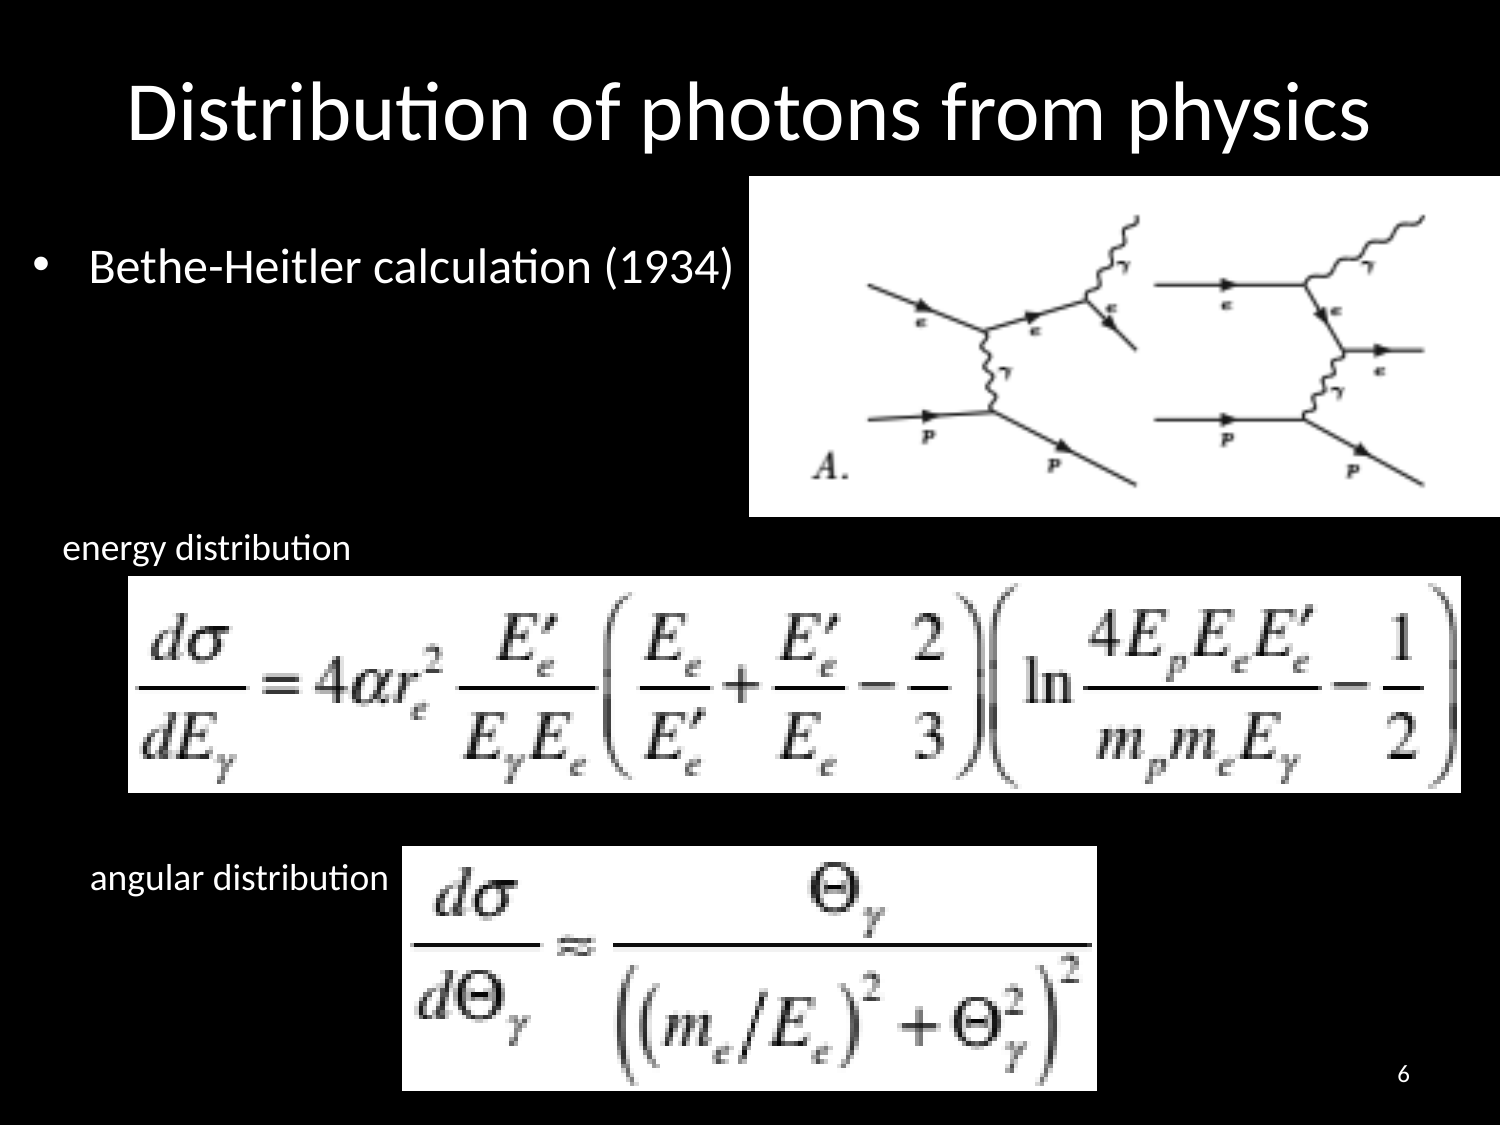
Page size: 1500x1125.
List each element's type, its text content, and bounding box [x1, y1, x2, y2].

picture [749, 176, 1500, 517]
text_box angular distribution [75, 845, 400, 906]
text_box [402, 845, 1097, 1091]
title Distribution of photons from physics [75, 36, 1425, 177]
slide_number 6 [1074, 1042, 1425, 1103]
list Bethe-Heitler calculation (1934) [17, 225, 1368, 969]
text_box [127, 575, 1462, 794]
text_box energy distribution [47, 515, 390, 575]
